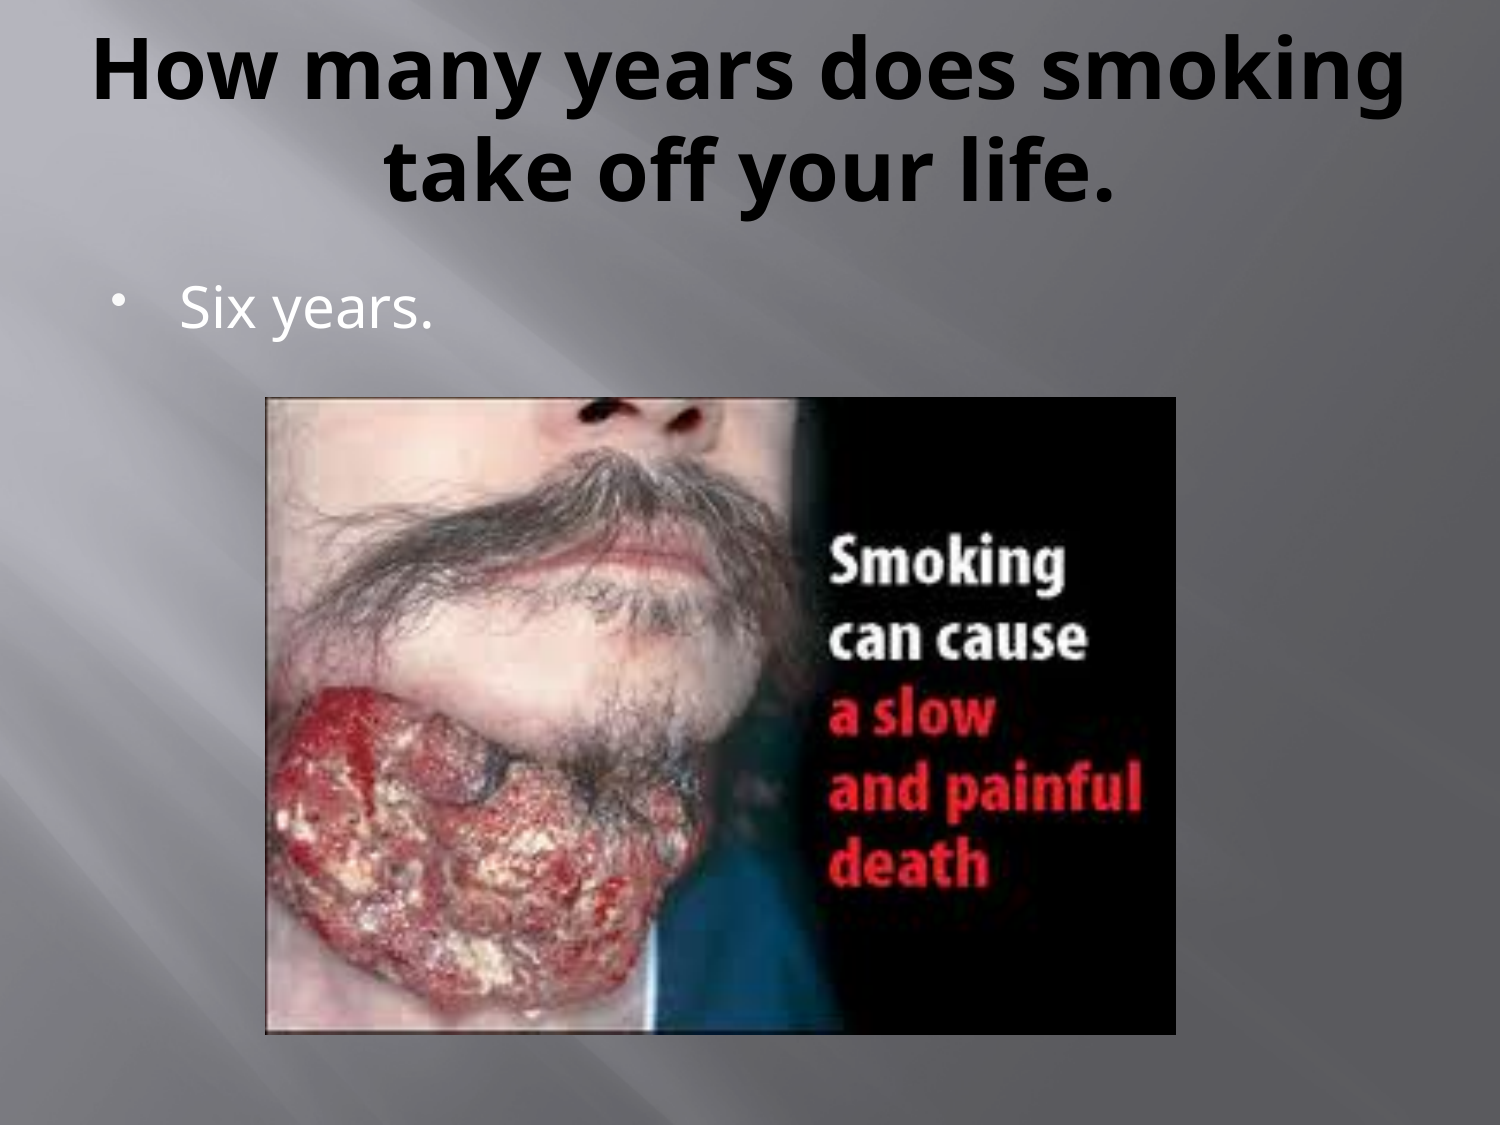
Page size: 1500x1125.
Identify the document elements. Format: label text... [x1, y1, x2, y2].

list Six years. [75, 262, 1425, 1035]
title How many years does smoking take off your life. [0, 0, 1500, 233]
picture [265, 396, 1176, 1035]
